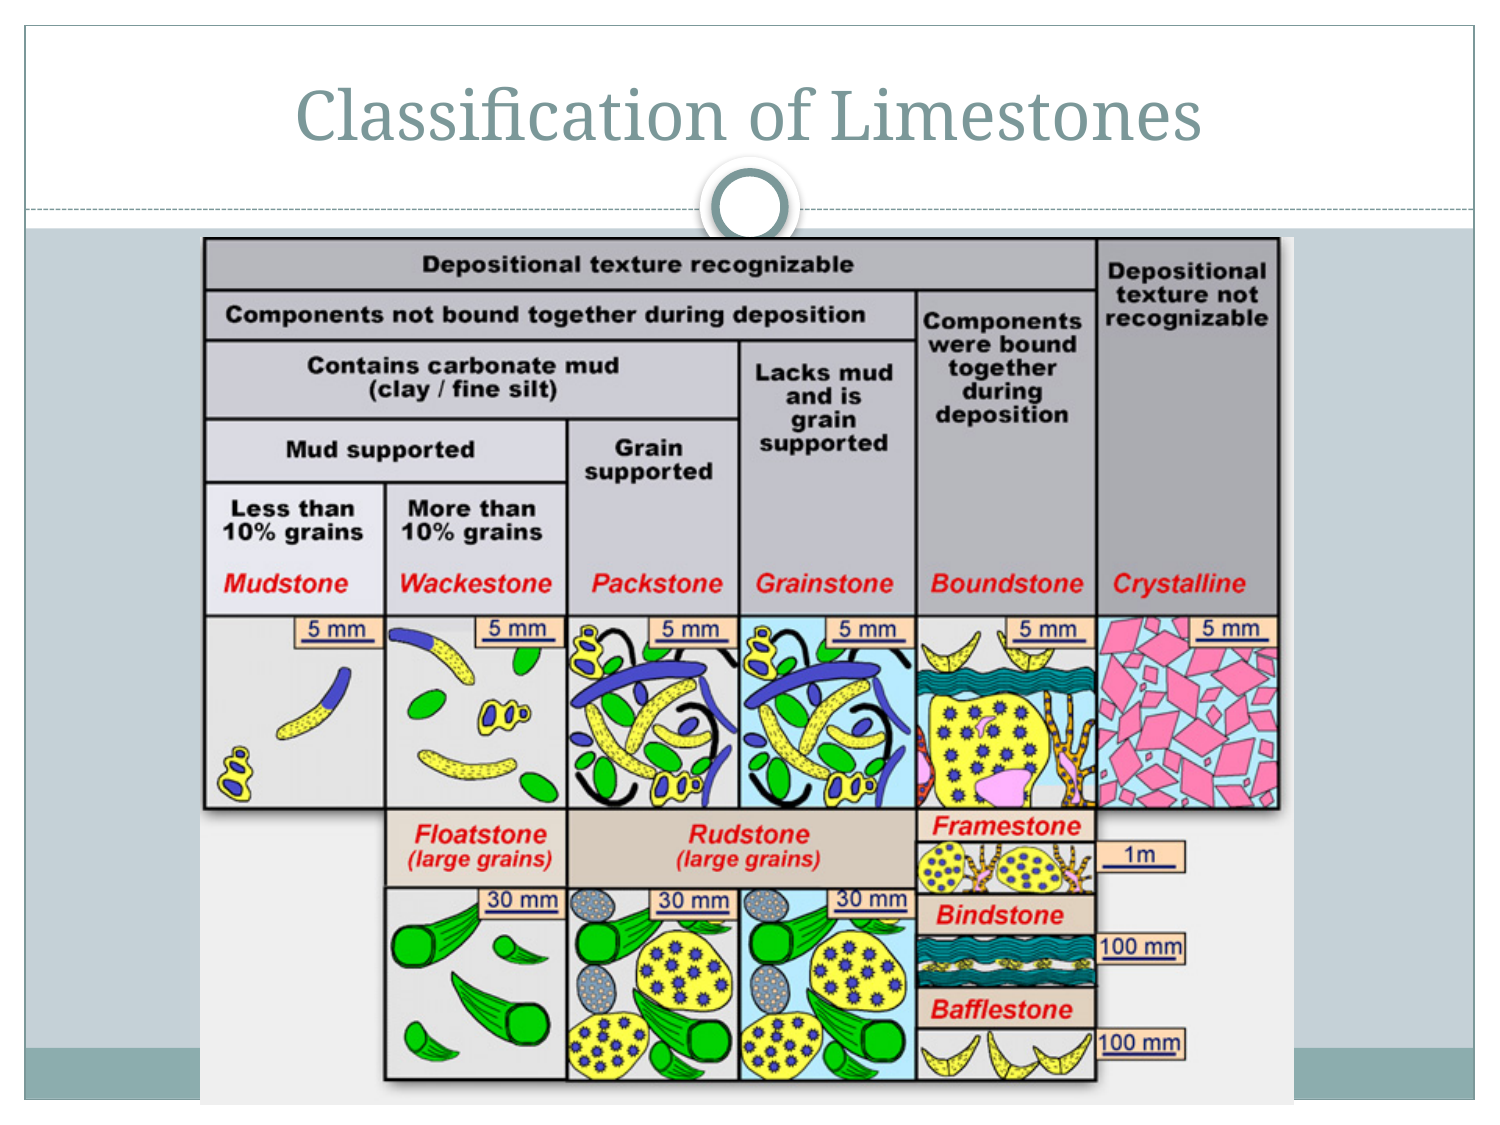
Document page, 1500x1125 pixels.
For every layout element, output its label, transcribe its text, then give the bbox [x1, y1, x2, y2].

picture [199, 237, 1294, 1105]
title Classification of Limestones [49, 37, 1450, 162]
